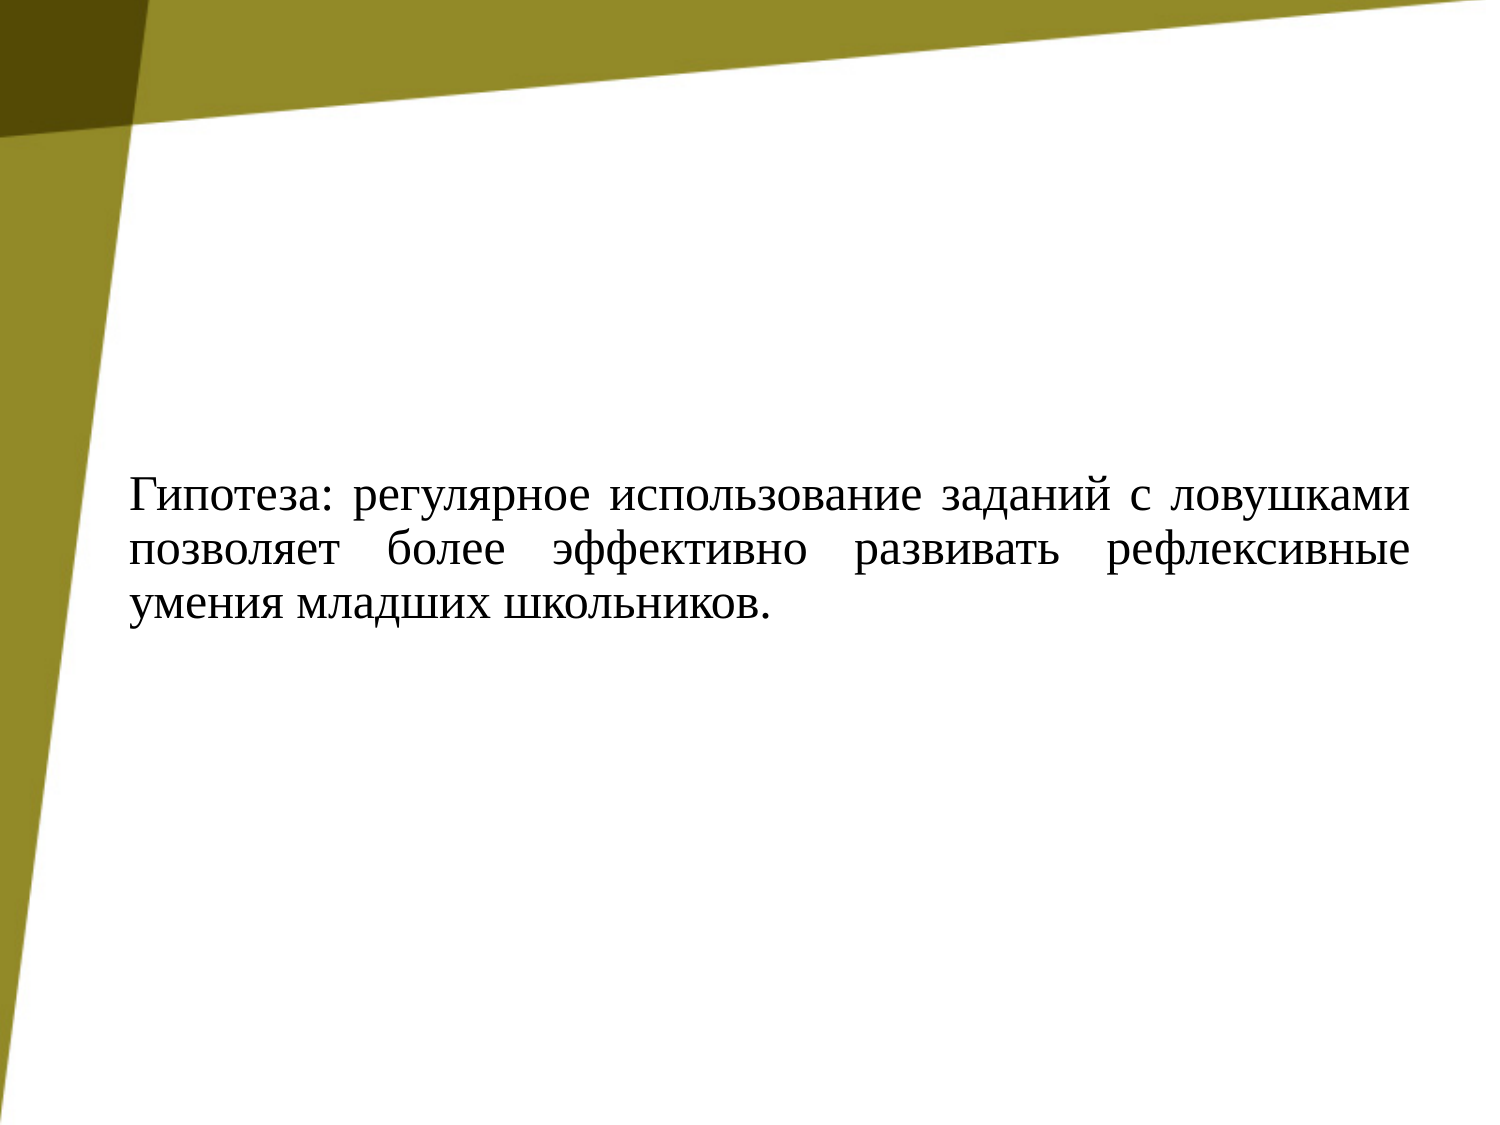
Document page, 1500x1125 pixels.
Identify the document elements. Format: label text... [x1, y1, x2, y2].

list Гипотеза: регулярное использование заданий с ловушками позволяет более эффективно развивать рефлексивные умения младших школьников. [114, 245, 1427, 1014]
picture [0, 0, 1500, 1125]
